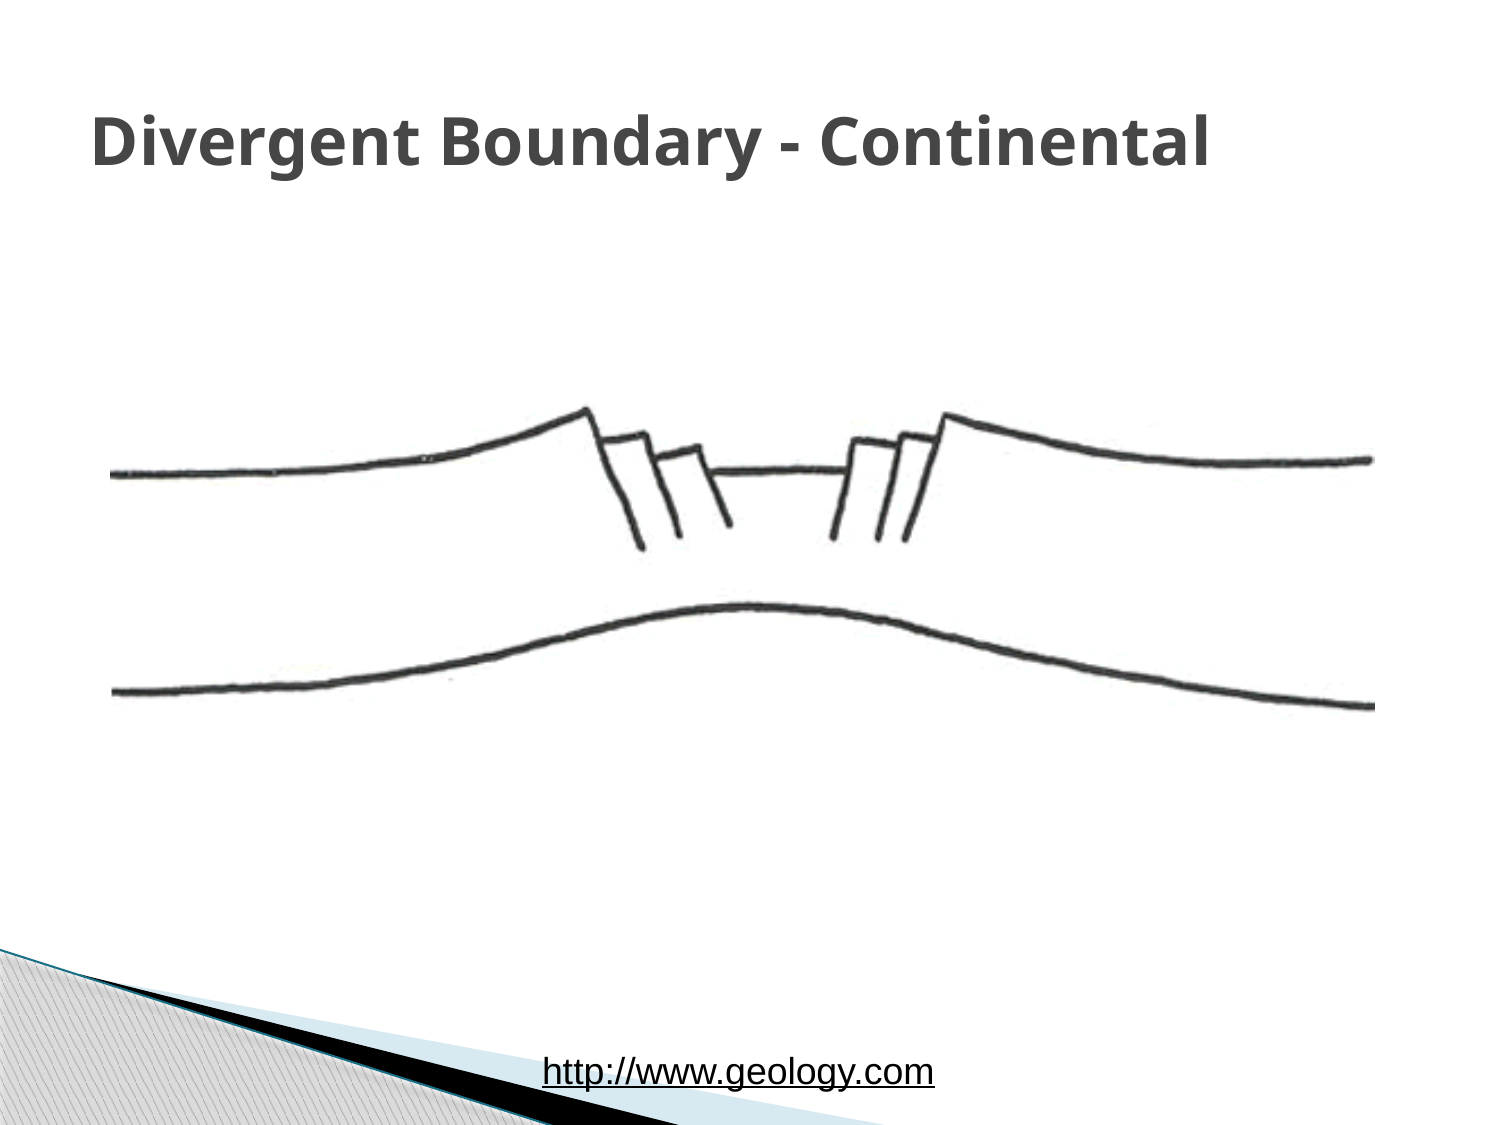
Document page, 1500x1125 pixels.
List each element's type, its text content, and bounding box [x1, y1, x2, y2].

picture [110, 400, 1376, 926]
text_box http://www.geology.com [287, 1039, 1200, 1099]
title Divergent Boundary - Continental [75, 45, 1425, 233]
